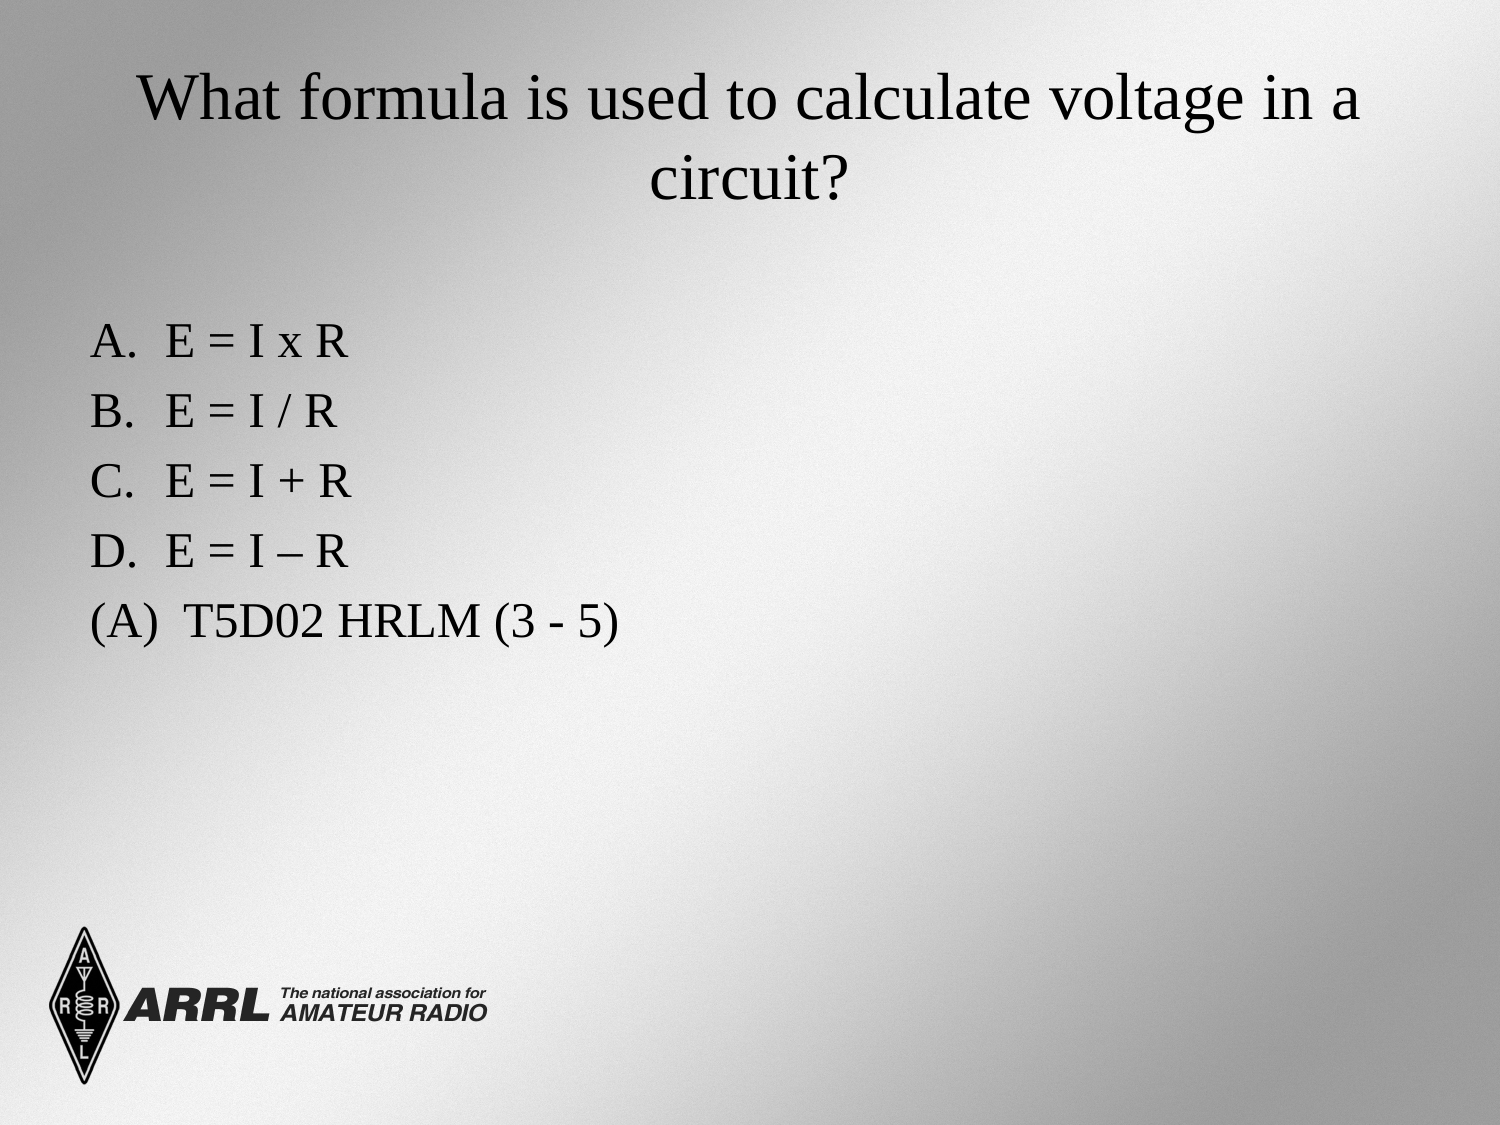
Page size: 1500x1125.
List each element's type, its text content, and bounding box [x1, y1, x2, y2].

list E = I x R E = I / R E = I + R E = I – R (A) T5D02 HRLM (3 - 5) [75, 299, 1425, 1005]
picture [0, 0, 1500, 1125]
title What formula is used to calculate voltage in a circuit? [75, 45, 1425, 233]
